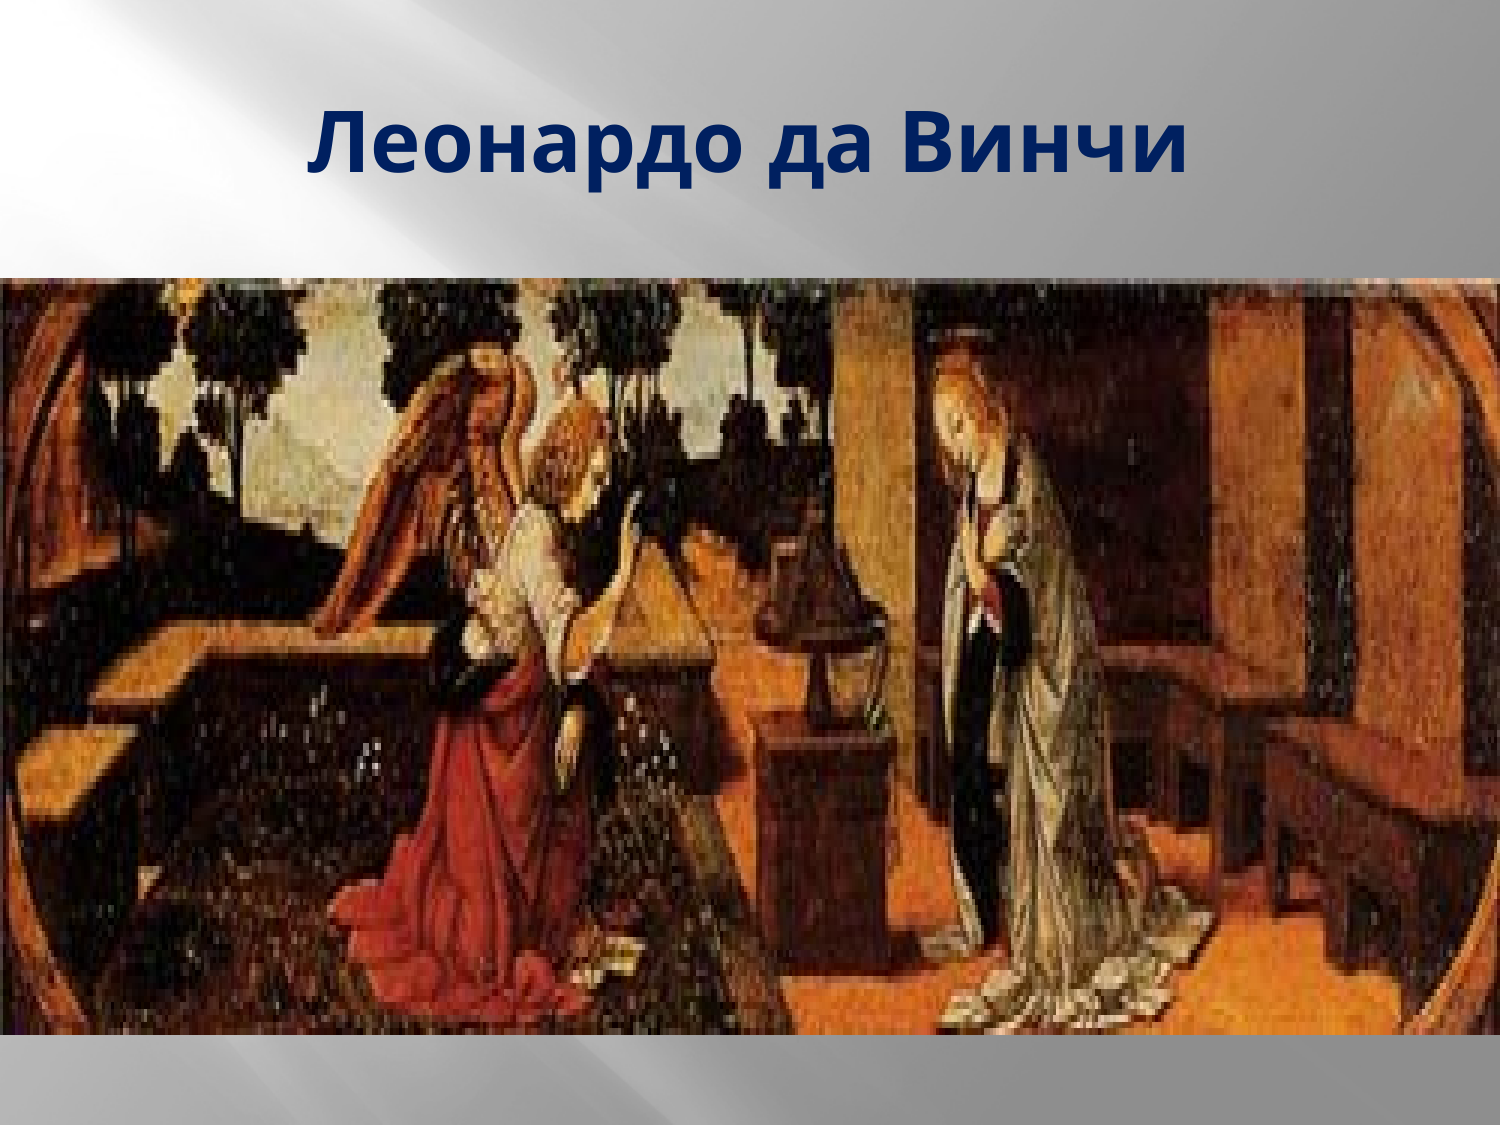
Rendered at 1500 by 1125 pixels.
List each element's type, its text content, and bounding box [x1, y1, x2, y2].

title Леонардо да Винчи [75, 45, 1425, 233]
picture [0, 278, 1500, 1036]
